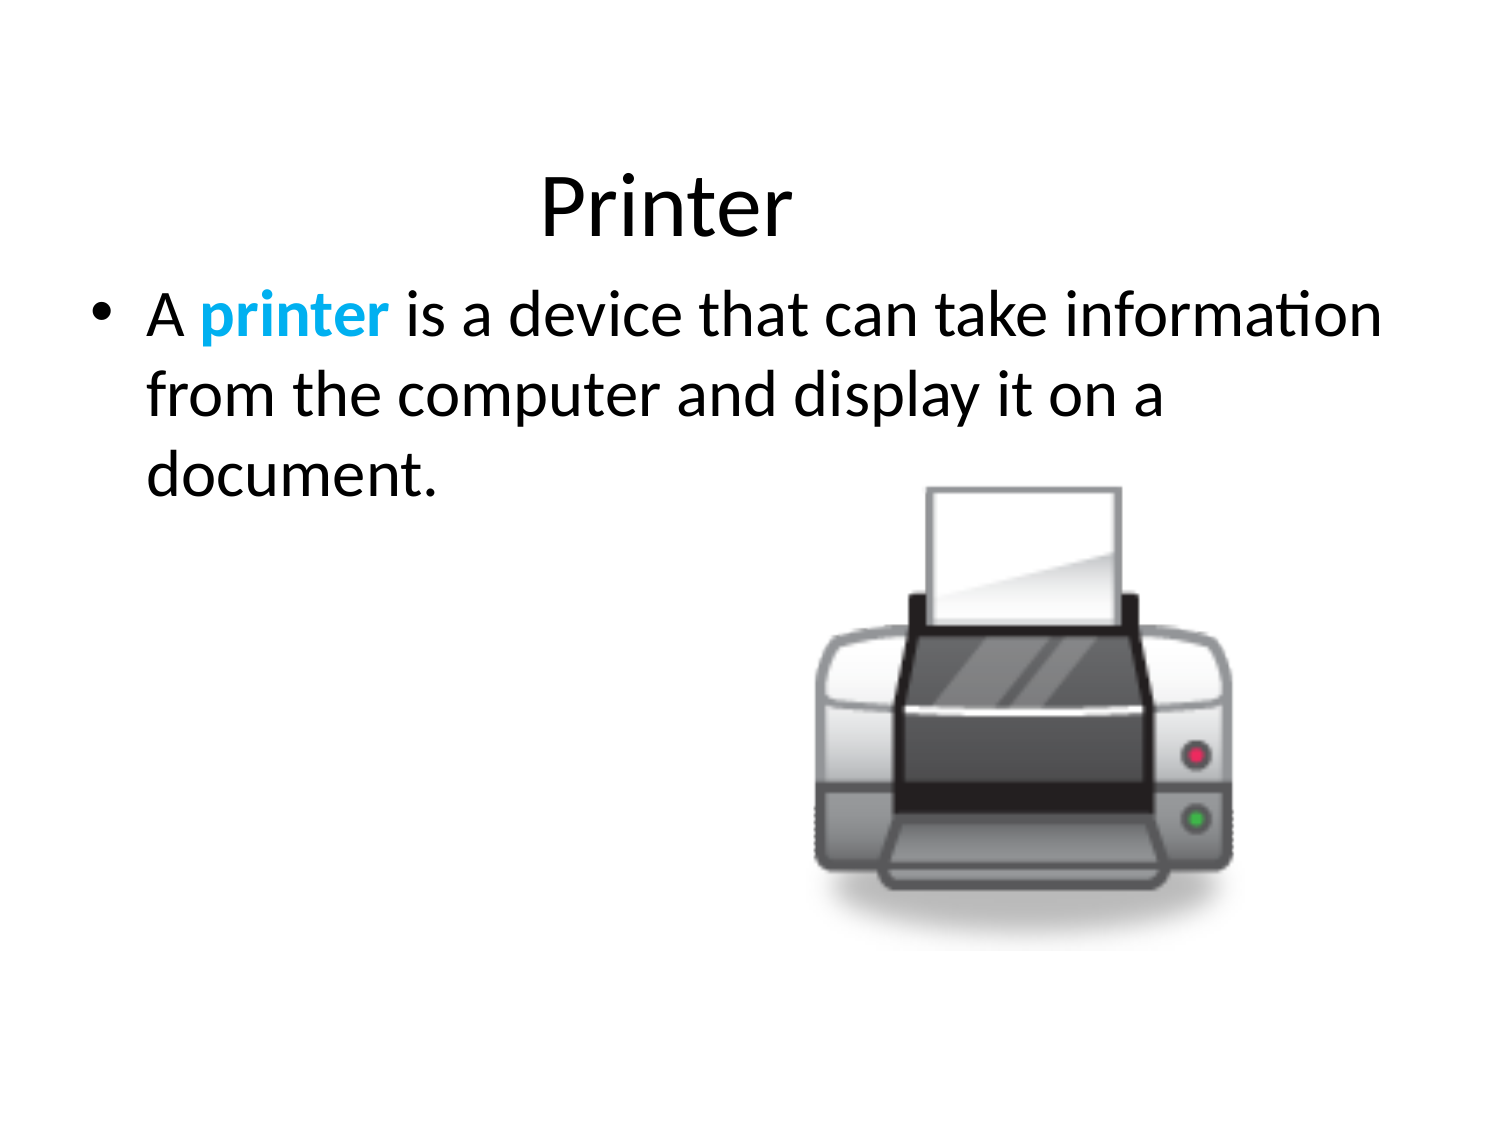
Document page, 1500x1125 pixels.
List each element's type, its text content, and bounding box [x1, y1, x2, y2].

picture [774, 449, 1276, 951]
list A printer is a device that can take information from the computer and display it on a document. [75, 262, 1425, 1005]
title Printer [0, 100, 1500, 301]
